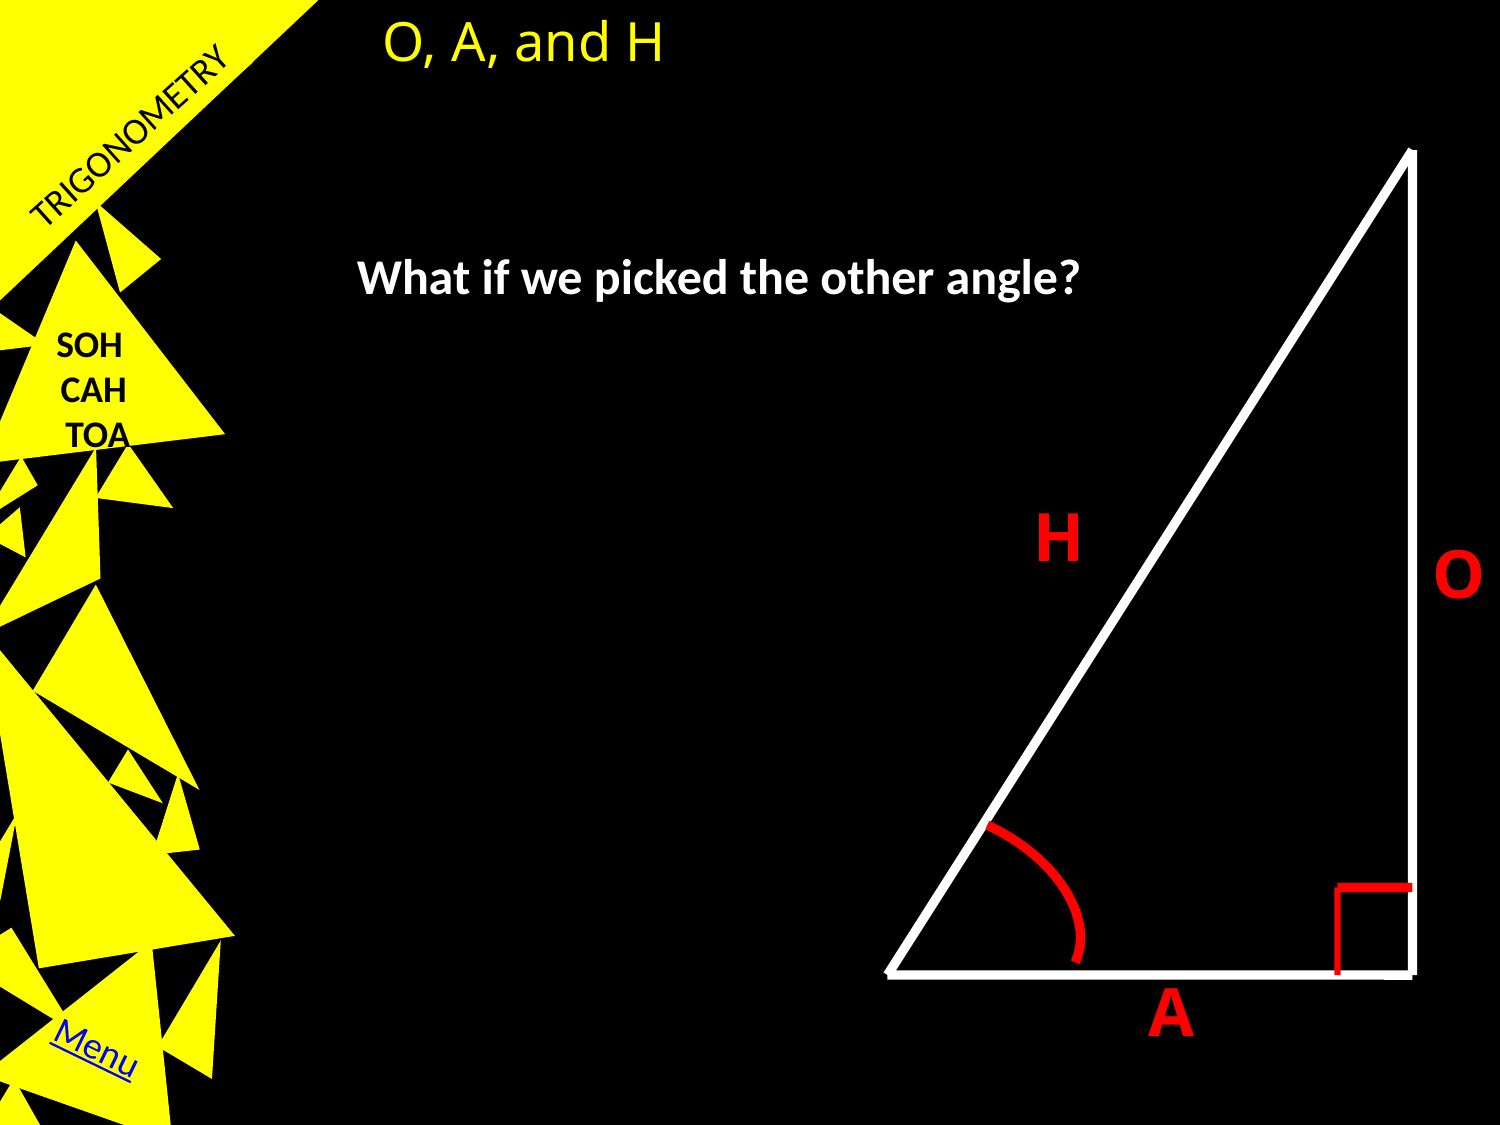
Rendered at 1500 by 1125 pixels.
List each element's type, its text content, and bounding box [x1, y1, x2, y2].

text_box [737, 299, 1500, 826]
text_box What if we picked the other angle? [342, 237, 1097, 313]
text_box [950, 834, 1081, 963]
text_box O, A, and H [367, 0, 682, 80]
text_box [1330, 893, 1419, 969]
text_box A [1133, 962, 1210, 1058]
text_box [0, 0, 321, 1125]
